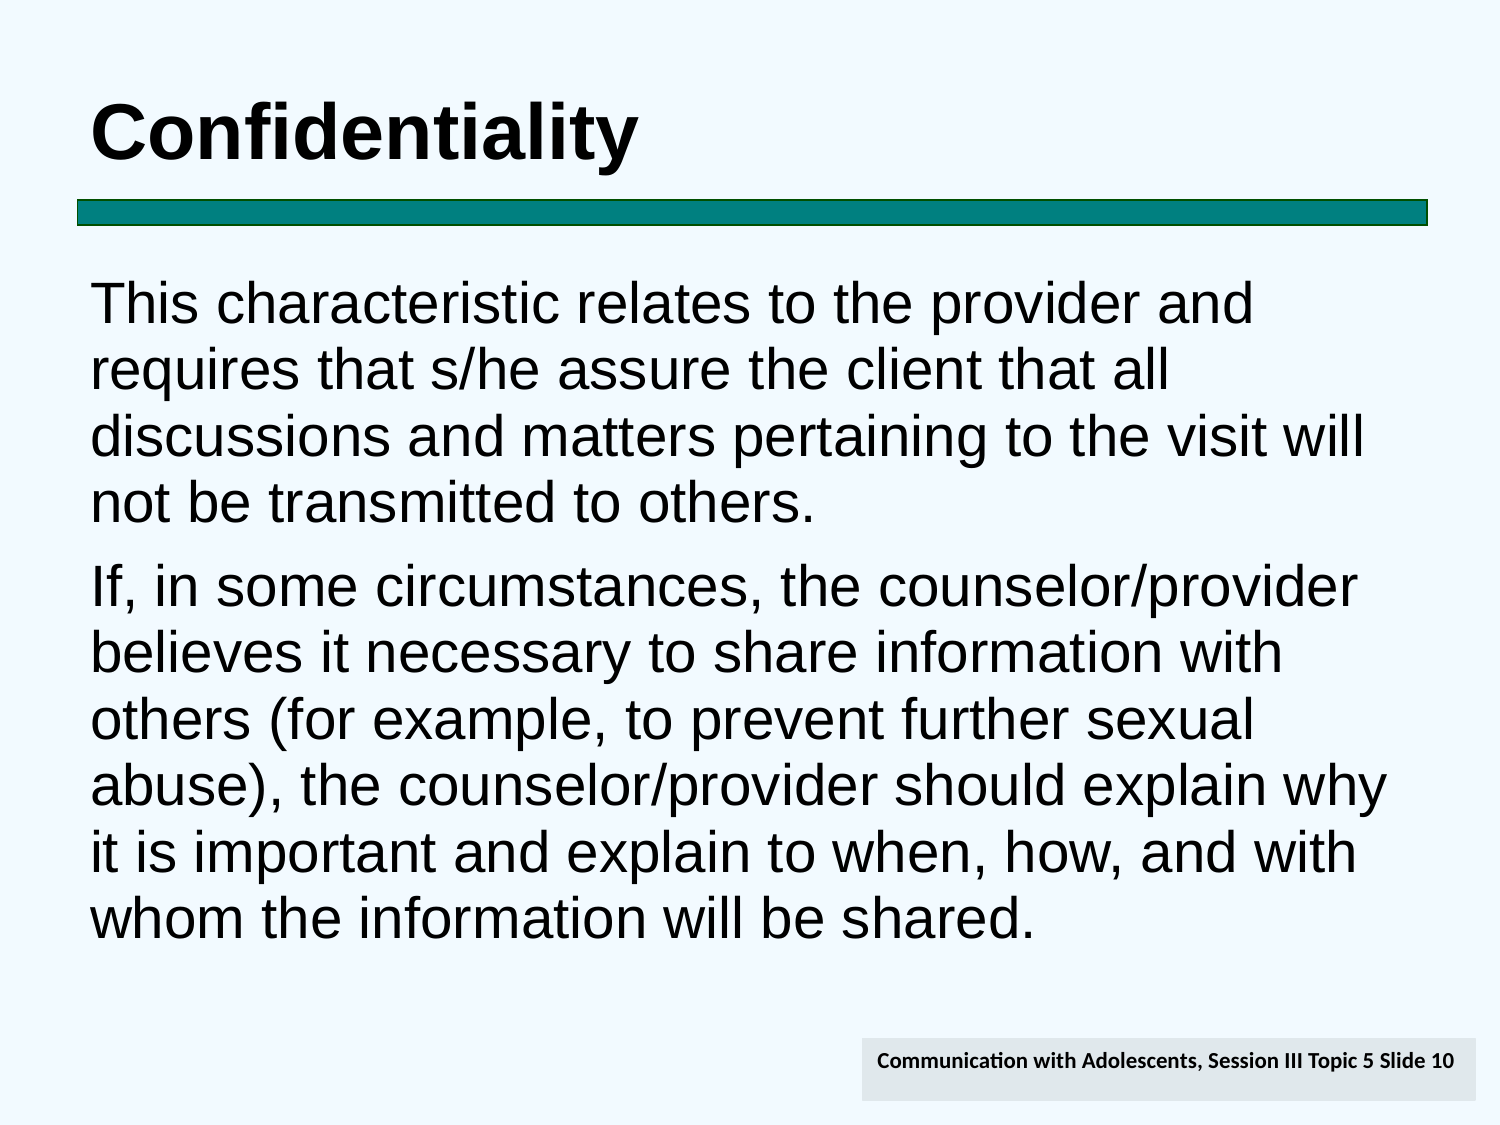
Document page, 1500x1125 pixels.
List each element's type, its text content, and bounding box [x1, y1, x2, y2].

title Confidentiality [75, 41, 1425, 229]
list This characteristic relates to the provider and requires that s/he assure the client that all discussions and matters pertaining to the visit will not be transmitted to others. If, in some circumstances, the counselor/provider believes it necessary to share information with others (for example, to prevent further sexual abuse), the counselor/provider should explain why it is important and explain to when, how, and with whom the information will be shared. [75, 262, 1425, 1005]
text_box Communication with Adolescents, Session III Topic 5 Slide 10 [862, 1038, 1475, 1100]
